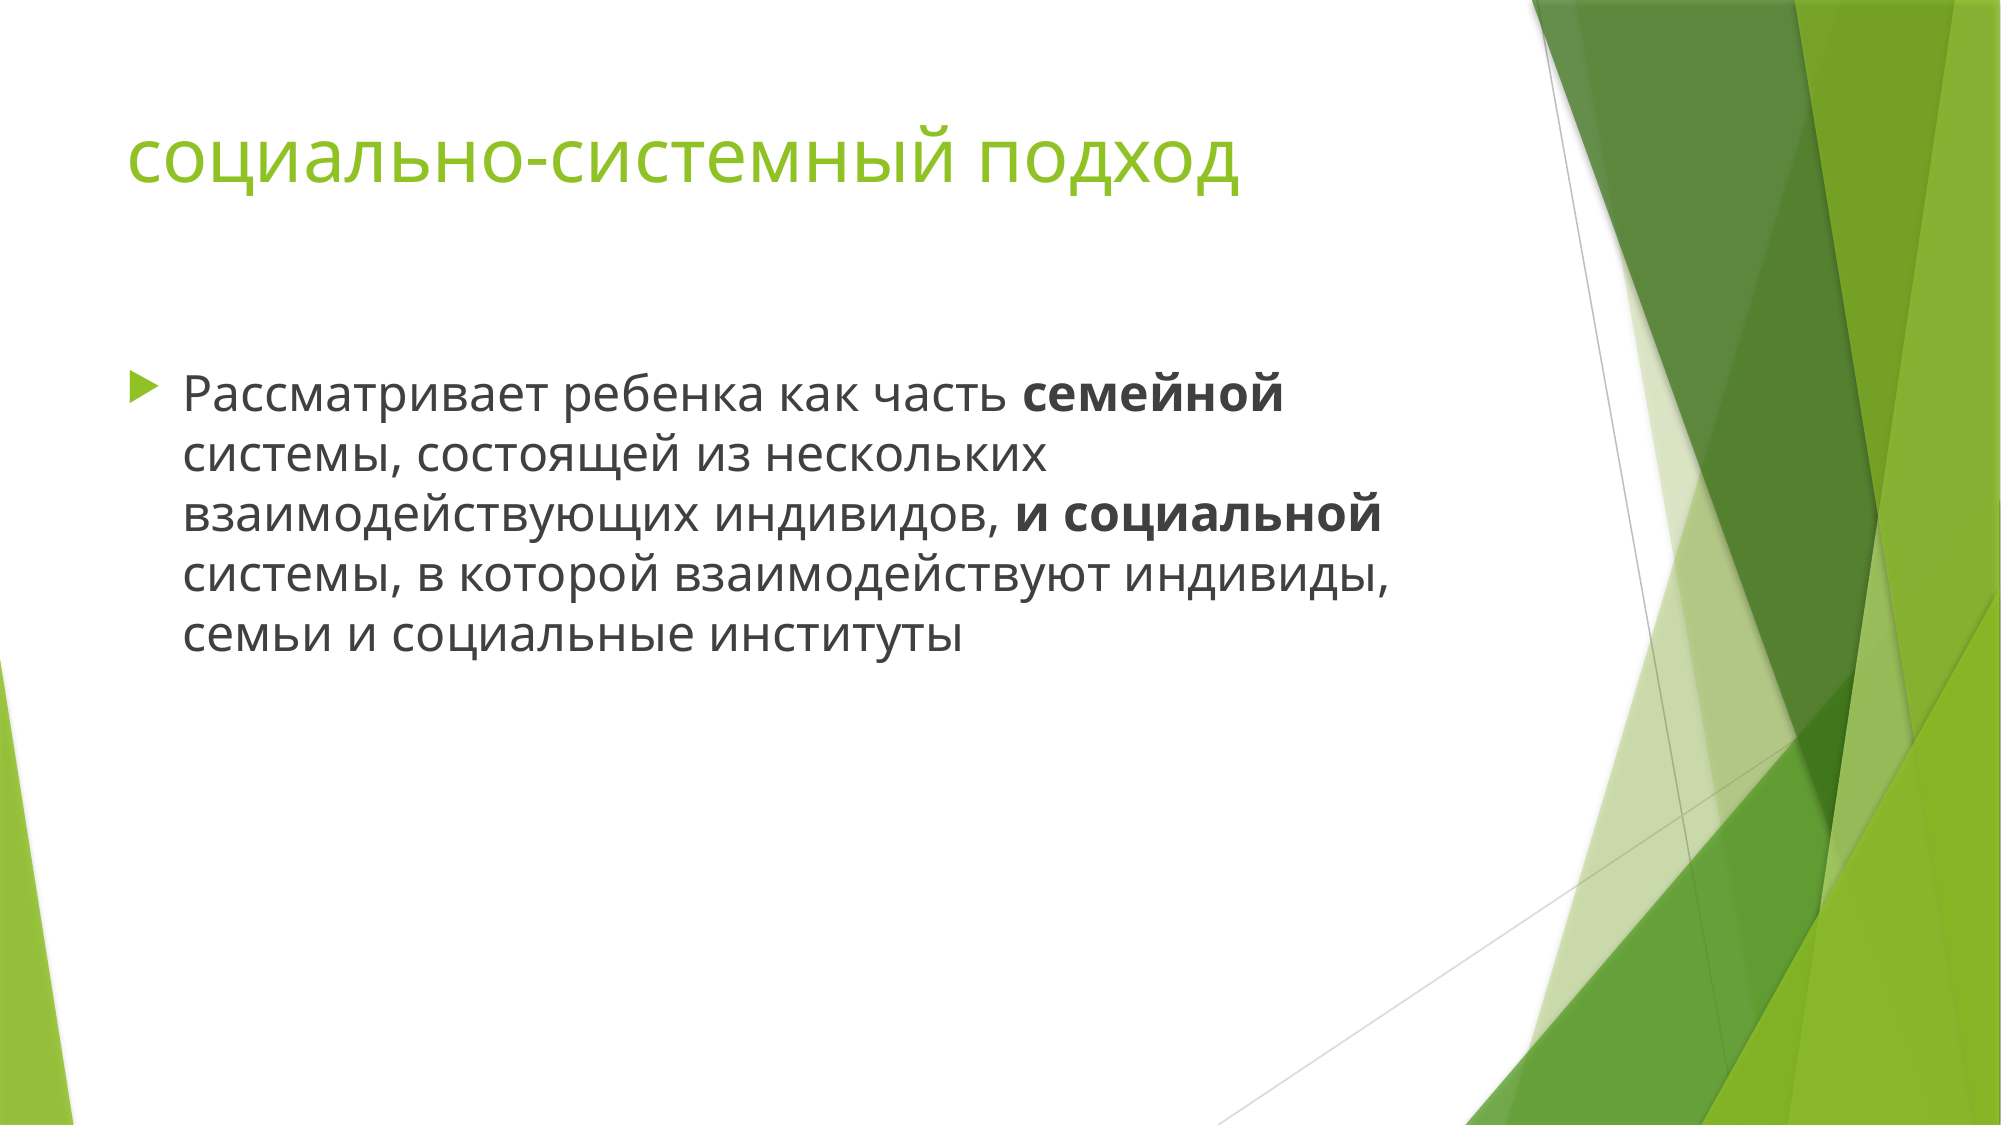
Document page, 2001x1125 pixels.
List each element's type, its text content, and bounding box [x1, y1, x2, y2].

list Рассматривает ребенка как часть семейной системы, состоящей из нескольких взаимодействующих индивидов, и социальной системы, в которой взаимодействуют индивиды, семьи и социальные институты [111, 354, 1522, 992]
title социально-системный подход [111, 99, 1522, 317]
